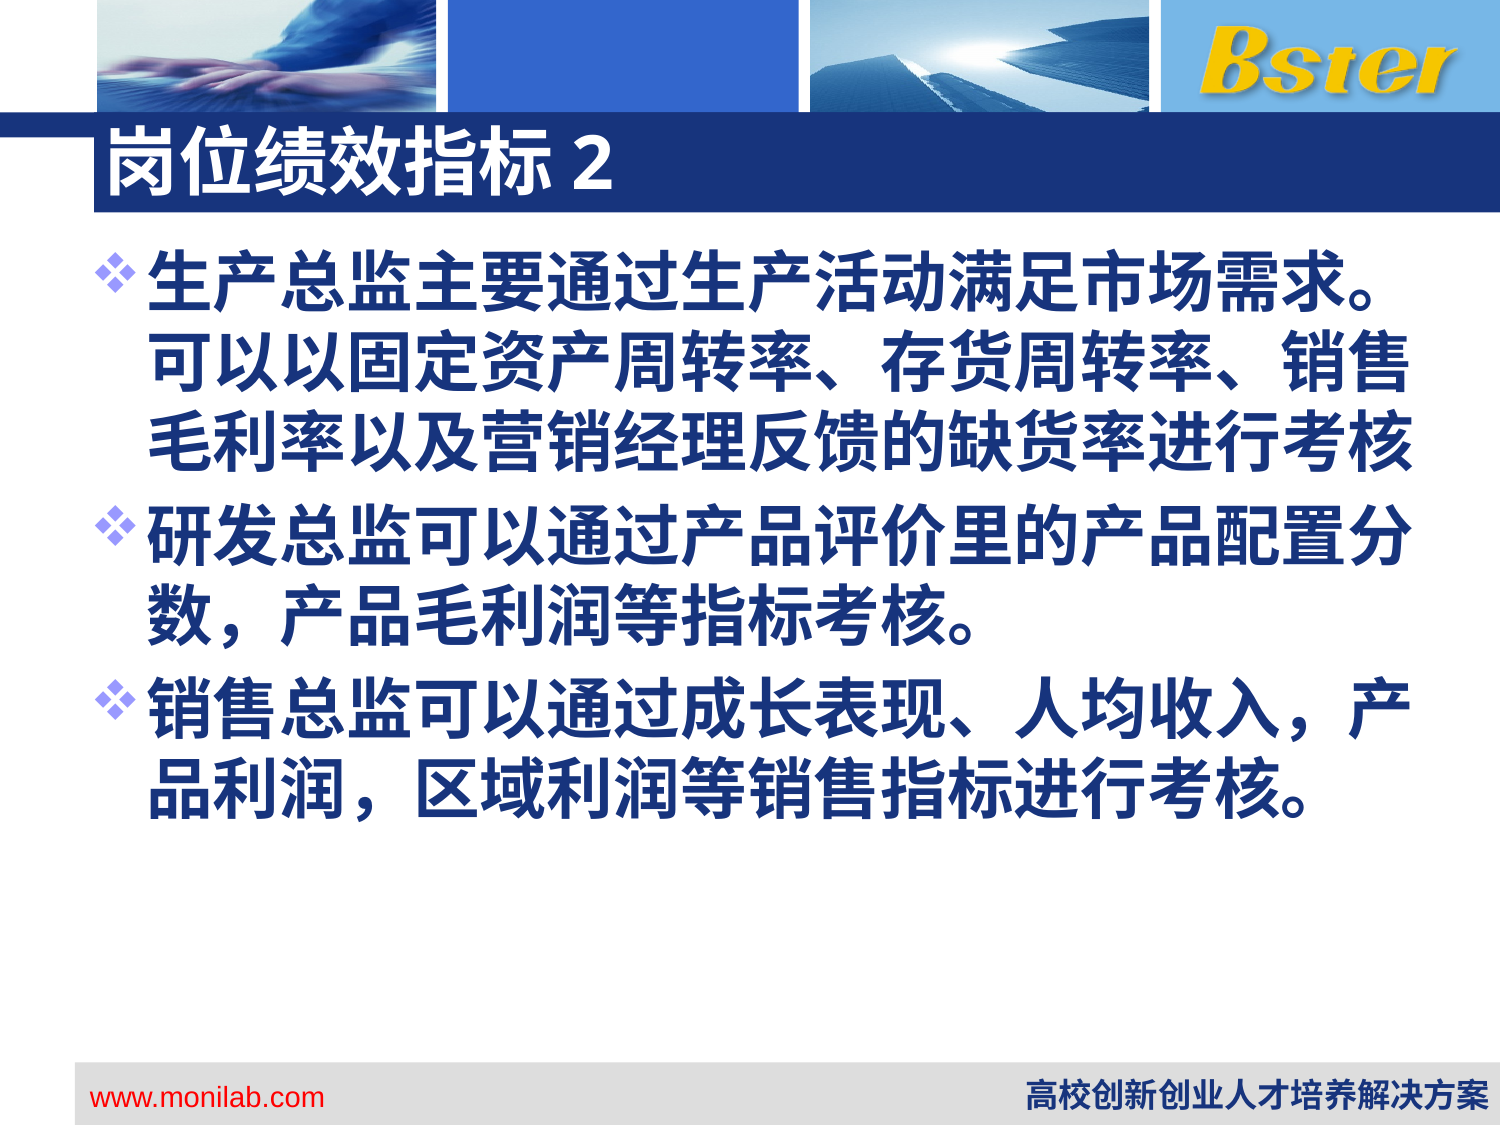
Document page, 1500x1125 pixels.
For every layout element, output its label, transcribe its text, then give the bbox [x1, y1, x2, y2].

picture [1199, 26, 1458, 94]
list 生产总监主要通过生产活动满足市场需求。可以以固定资产周转率、存货周转率、销售毛利率以及营销经理反馈的缺货率进行考核 研发总监可以通过产品评价里的产品配置分数，产品毛利润等指标考核。 销售总监可以通过成长表现、人均收入，产品利润，区域利润等销售指标进行考核。 [74, 232, 1454, 1034]
picture [97, 0, 437, 112]
picture [810, 0, 1150, 112]
title 岗位绩效指标2 [88, 113, 1369, 206]
